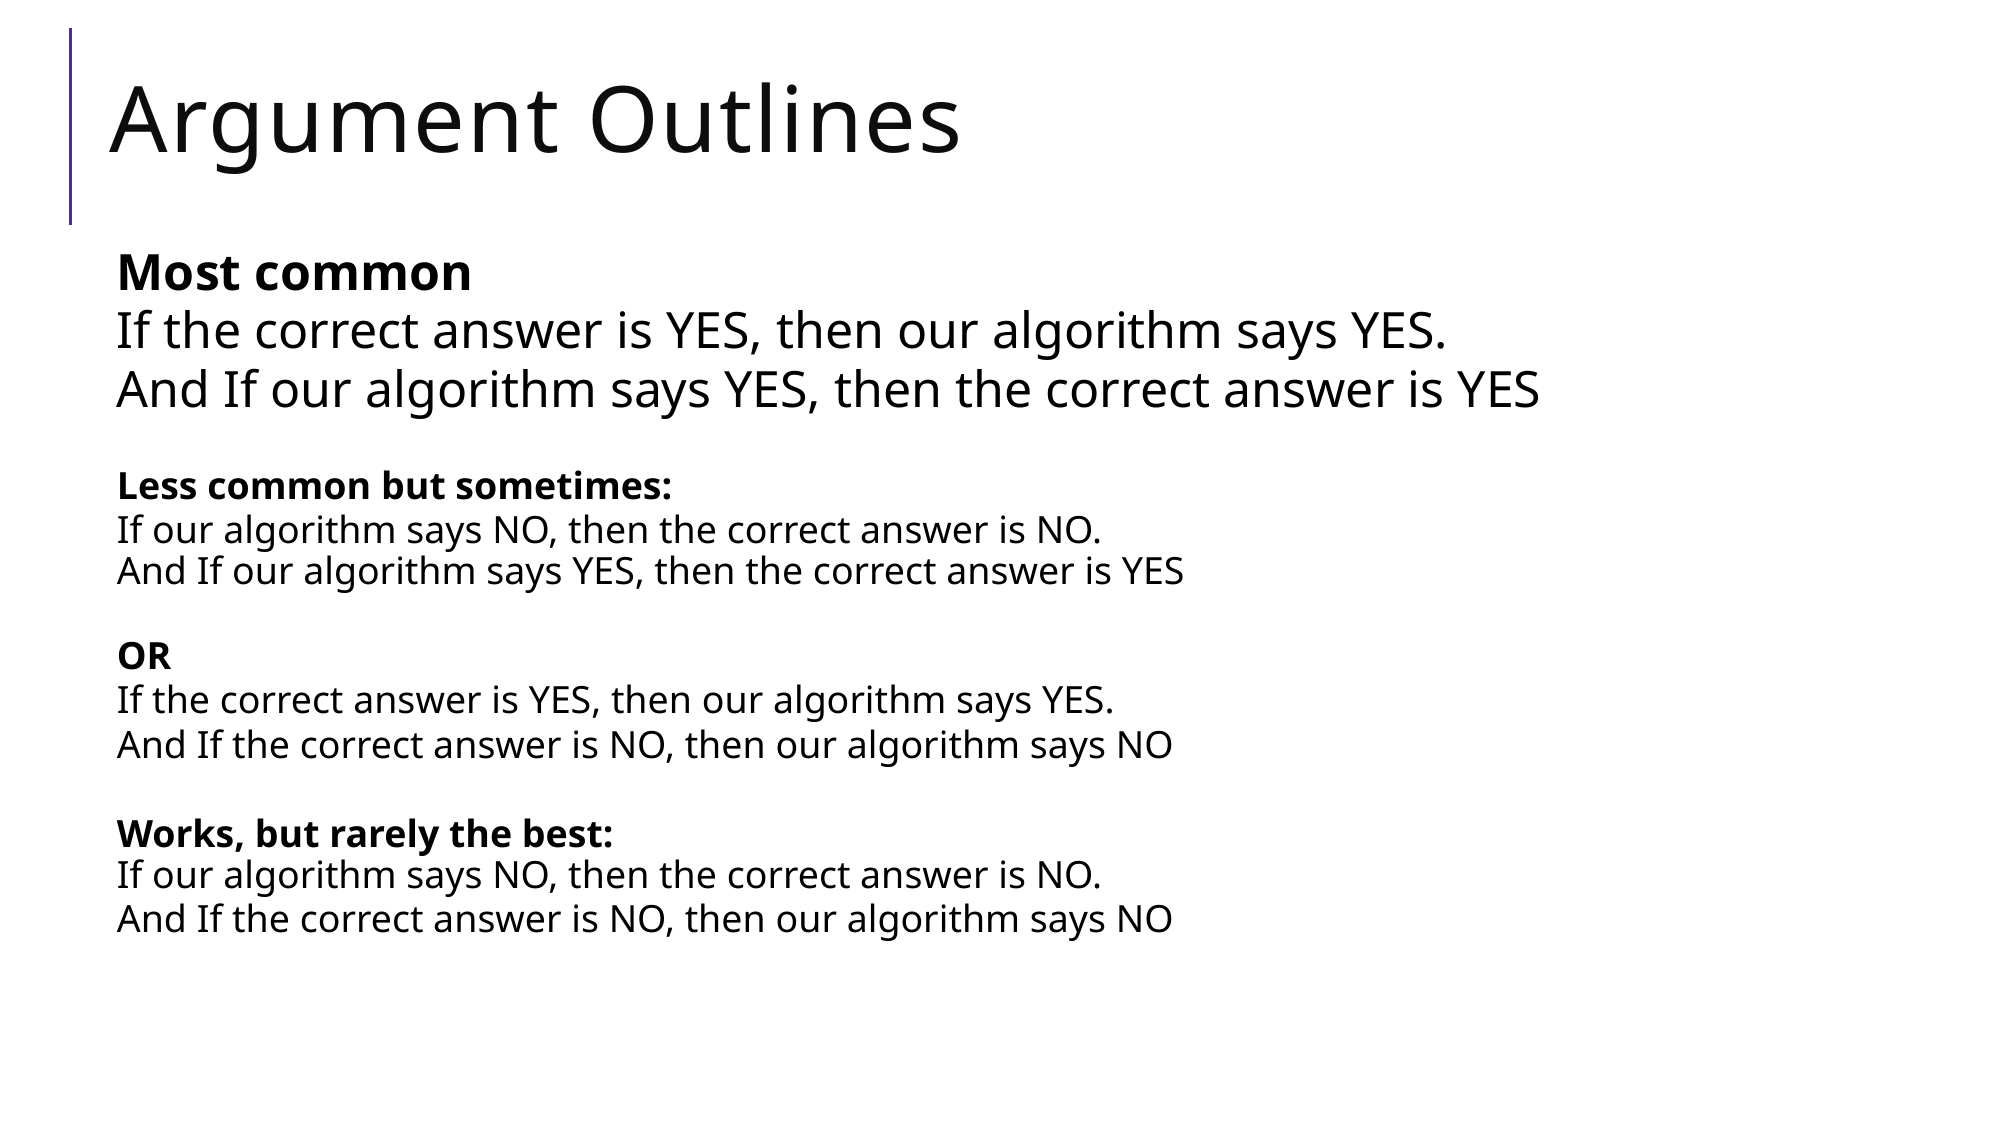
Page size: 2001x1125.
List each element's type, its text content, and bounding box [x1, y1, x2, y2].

title Argument Outlines [94, 43, 1930, 210]
list Most common If the correct answer is YES, then our algorithm says YES. And If our algorithm says YES, then the correct answer is YES Less common but sometimes: If our algorithm says NO, then the correct answer is NO. And If our algorithm says YES, then the correct answer is YES OR If the correct answer is YES, then our algorithm says YES. And If the correct answer is NO, then our algorithm says NO Works, but rarely the best: If our algorithm says NO, then the correct answer is NO. And If the correct answer is NO, then our algorithm says NO [94, 240, 1930, 1035]
